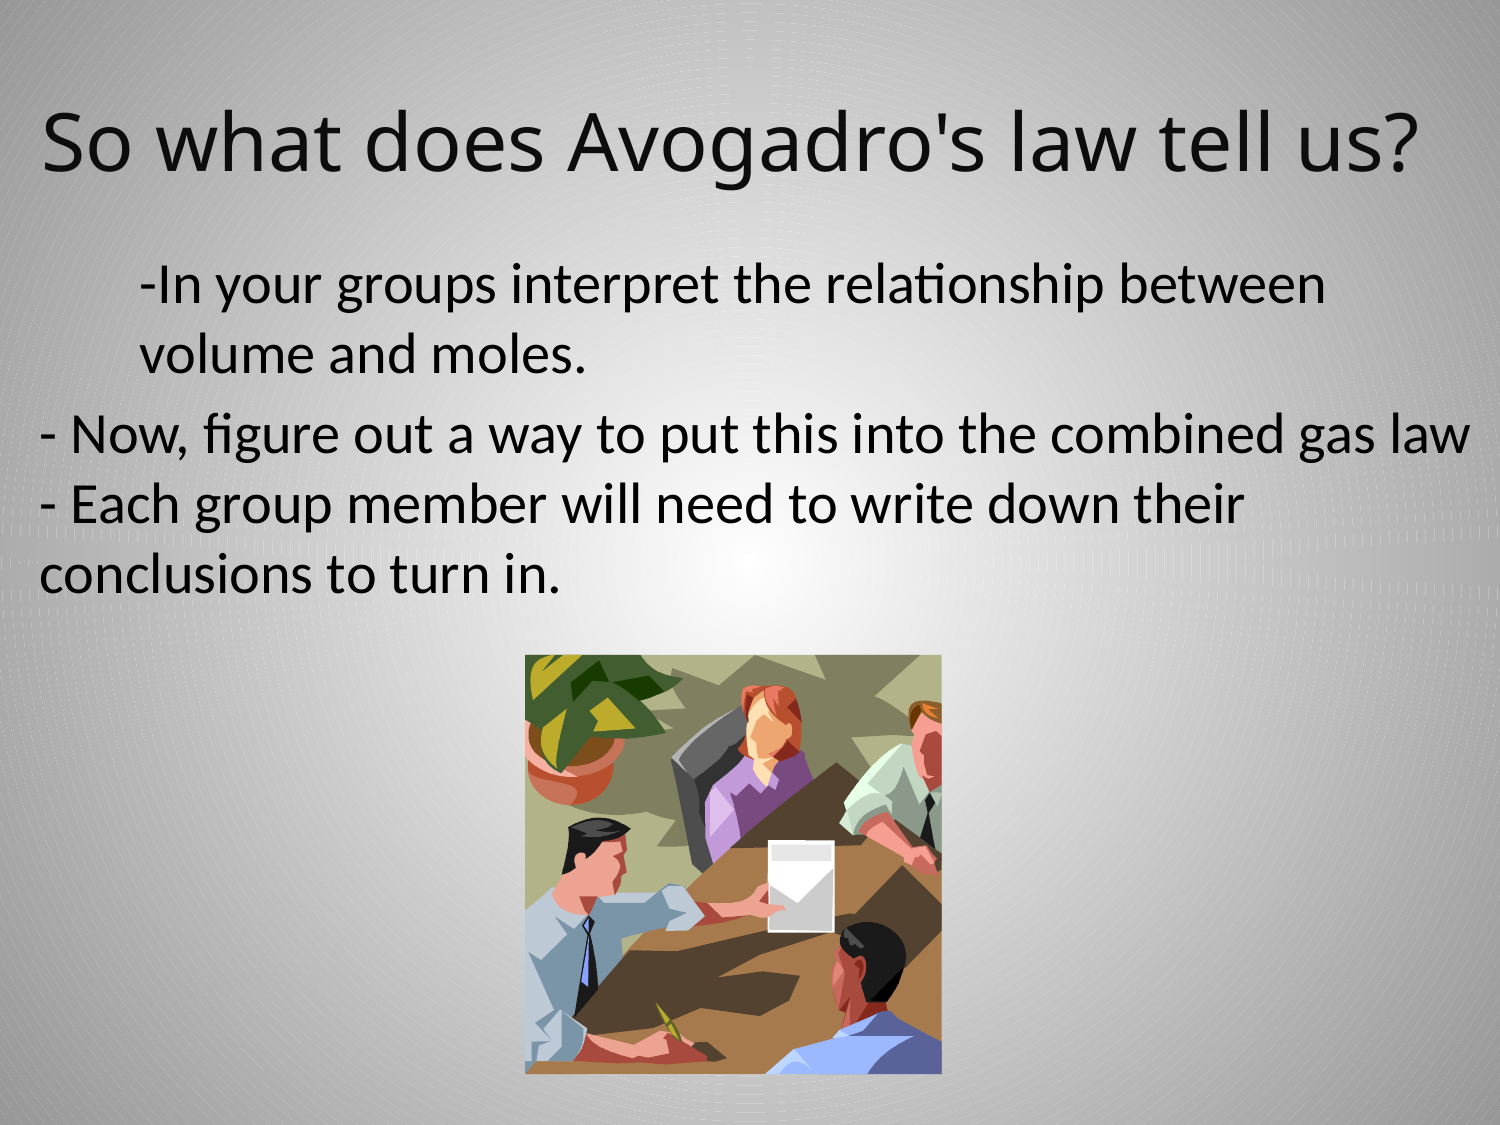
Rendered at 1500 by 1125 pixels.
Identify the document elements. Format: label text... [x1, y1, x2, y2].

picture [524, 649, 948, 1080]
title So what does Avogadro's law tell us? [0, 45, 1463, 233]
text_box - Now, figure out a way to put this into the combined gas law - Each group member will need to write down their conclusions to turn in. [24, 387, 1500, 613]
text_box -In your groups interpret the relationship between volume and moles. [124, 237, 1388, 387]
